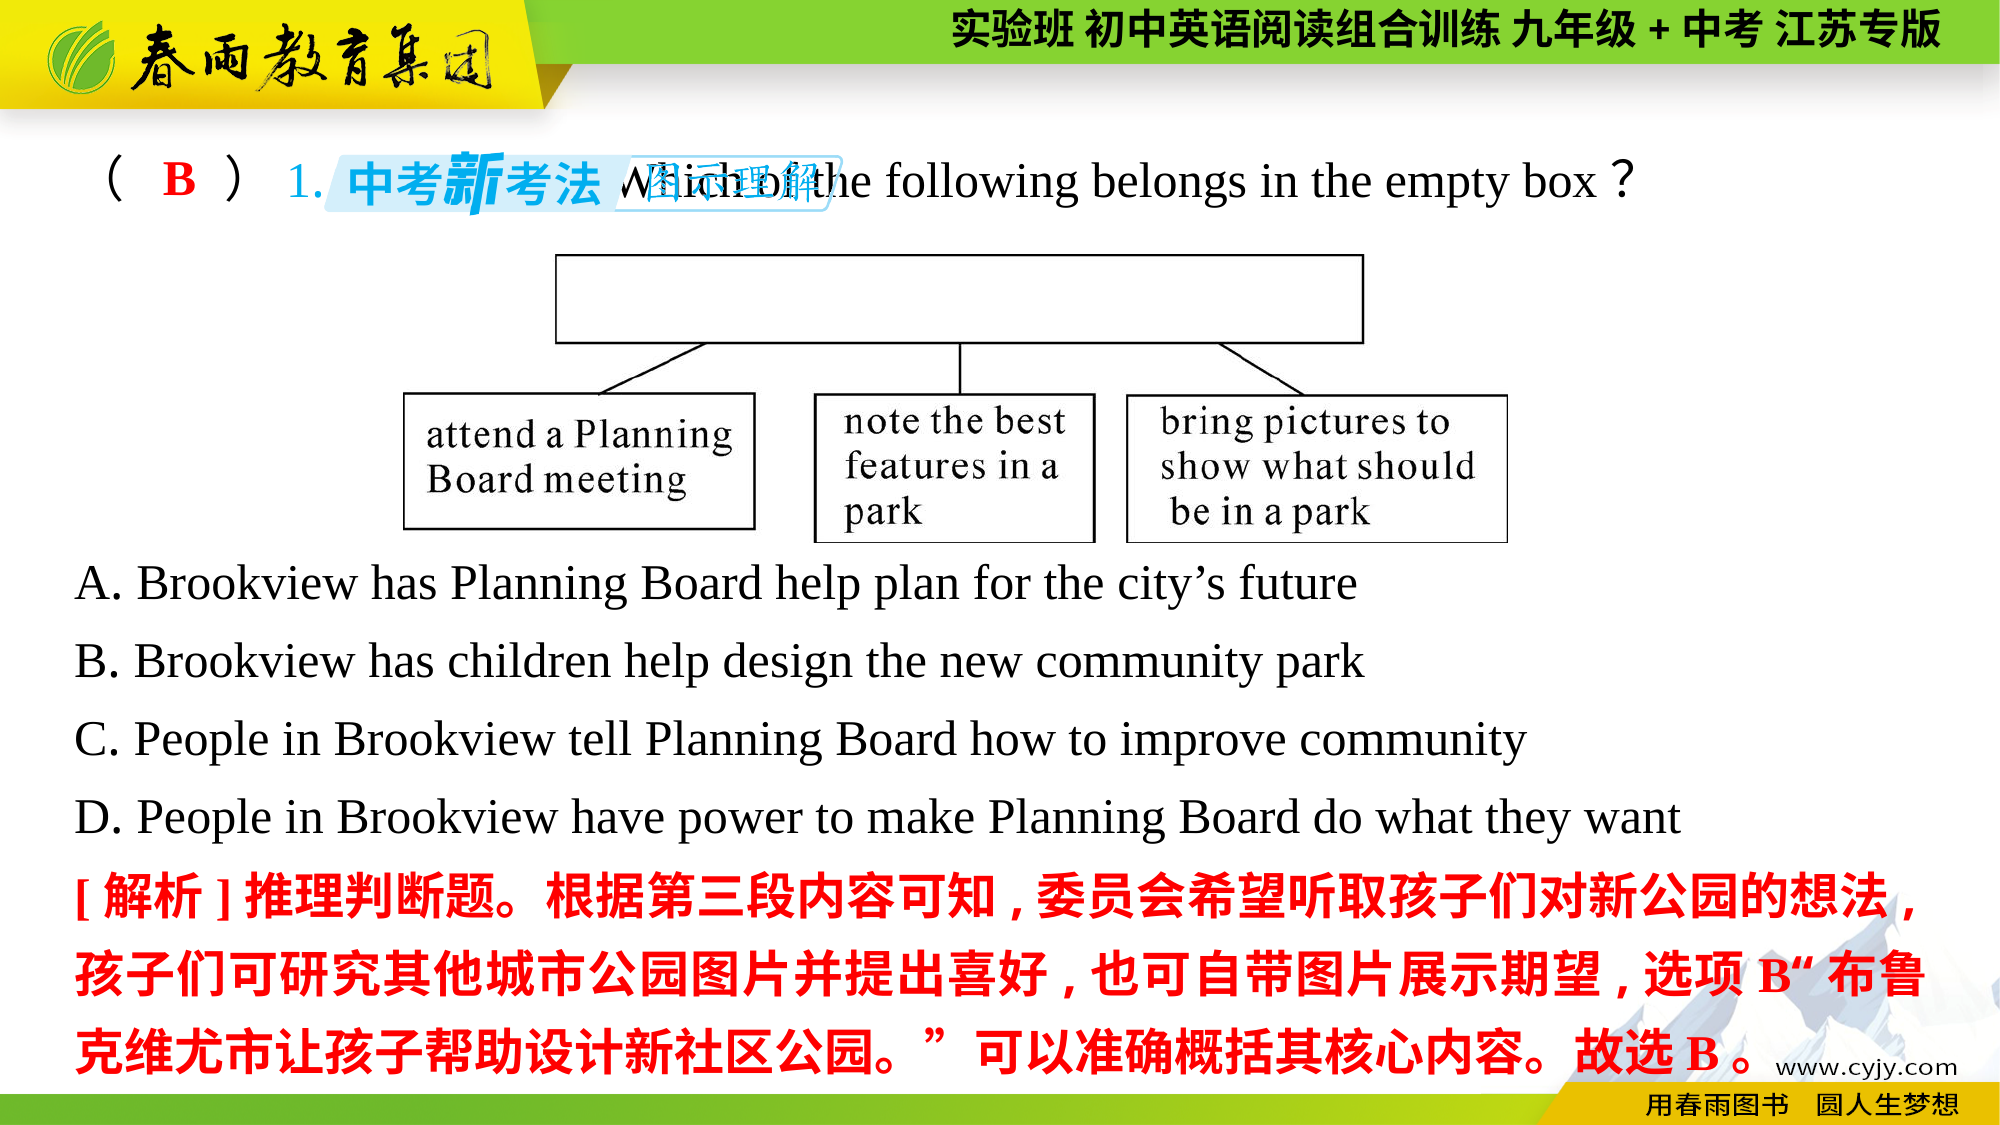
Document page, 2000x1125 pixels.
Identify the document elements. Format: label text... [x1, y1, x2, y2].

text_box [解析]推理判断题。根据第三段内容可知,委员会希望听取孩子们对新公园的想法,孩子们可研究其他城市公园图片并提出喜好,也可自带图片展示期望,选项B“布鲁克维尤市让孩子帮助设计新社区公园。”可以准确概括其核心内容。故选B。 [59, 839, 1944, 1089]
picture [0, 0, 2000, 1125]
text_box B [148, 120, 212, 213]
list （ ）1. Which of the following belongs in the empty box？ A. Brookview has Planning Board help plan for the city’s future B. Brookview has children help design the new community park C. People in Brookview tell Planning Board how to improve community D. People in Brookview have power to make Planning Board do what they want [59, 122, 1944, 839]
